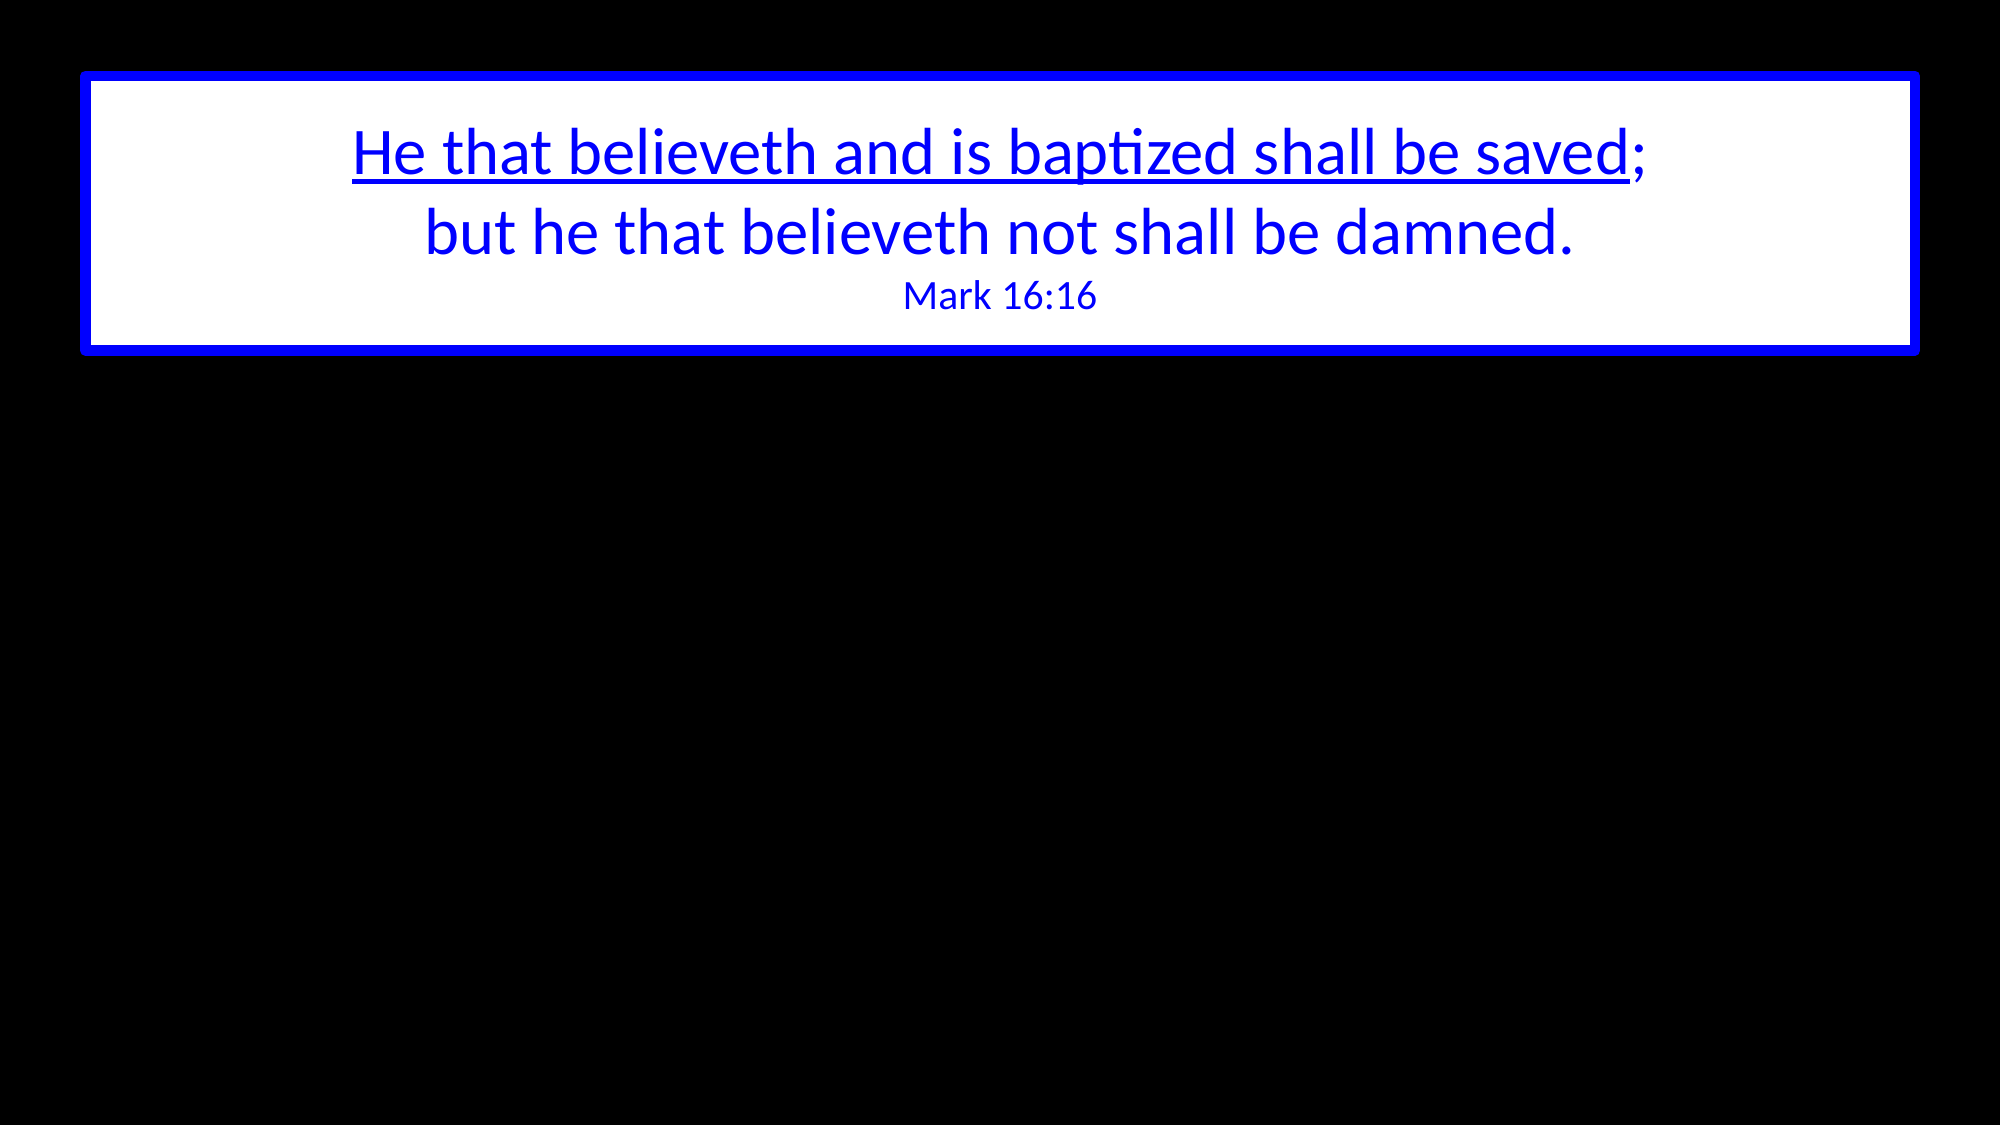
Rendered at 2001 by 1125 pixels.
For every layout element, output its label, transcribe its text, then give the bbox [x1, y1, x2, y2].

text_box He that believeth and is baptized shall be saved; but he that believeth not shall be damned. Mark 16:16 [85, 75, 1915, 351]
